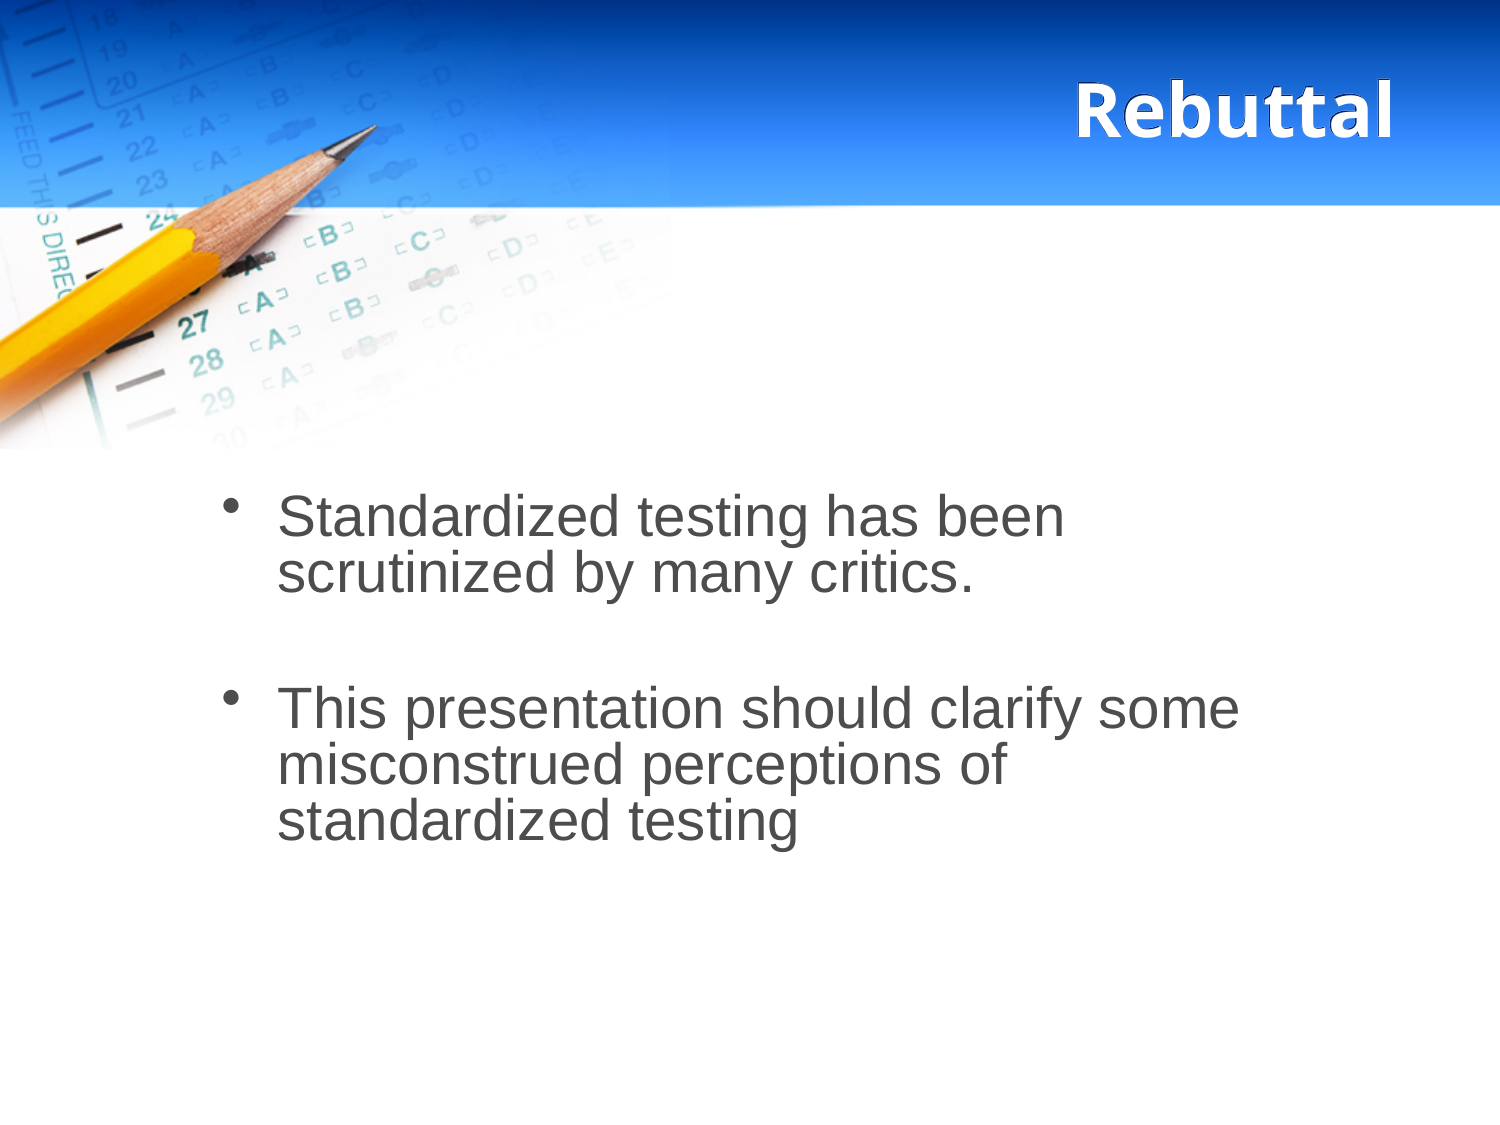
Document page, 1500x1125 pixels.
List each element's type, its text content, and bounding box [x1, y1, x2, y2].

title Rebuttal [194, 54, 1412, 162]
picture [0, 0, 1500, 1125]
list Standardized testing has been scrutinized by many critics. This presentation should clarify some misconstrued perceptions of standardized testing [206, 326, 1318, 1061]
